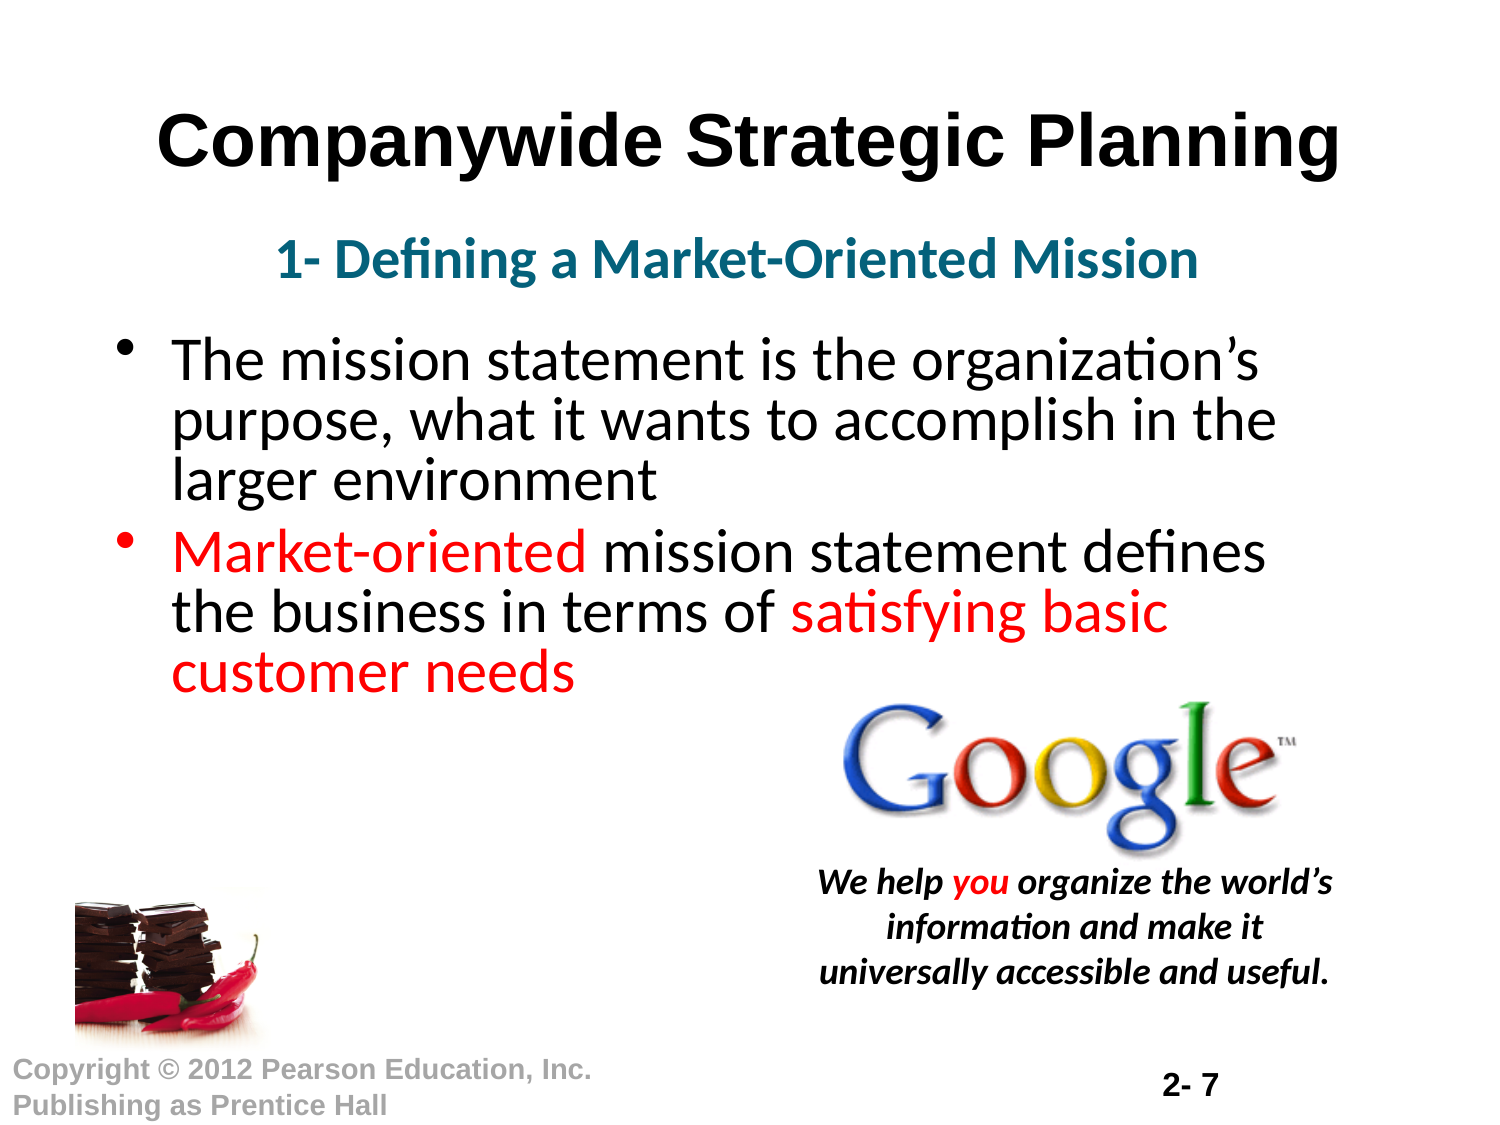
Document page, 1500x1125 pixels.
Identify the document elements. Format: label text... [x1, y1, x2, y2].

text_box We help you organize the world’s information and make it universally accessible and useful. [800, 849, 1350, 1000]
list 1- Defining a Market-Oriented Mission [149, 238, 1326, 276]
picture [837, 687, 1301, 873]
list The mission statement is the organization’s purpose, what it wants to accomplish in the larger environment Market-oriented mission statement defines the business in terms of satisfying basic customer needs [99, 324, 1376, 1001]
title Companywide Strategic Planning [112, 49, 1388, 238]
picture [75, 887, 275, 1054]
